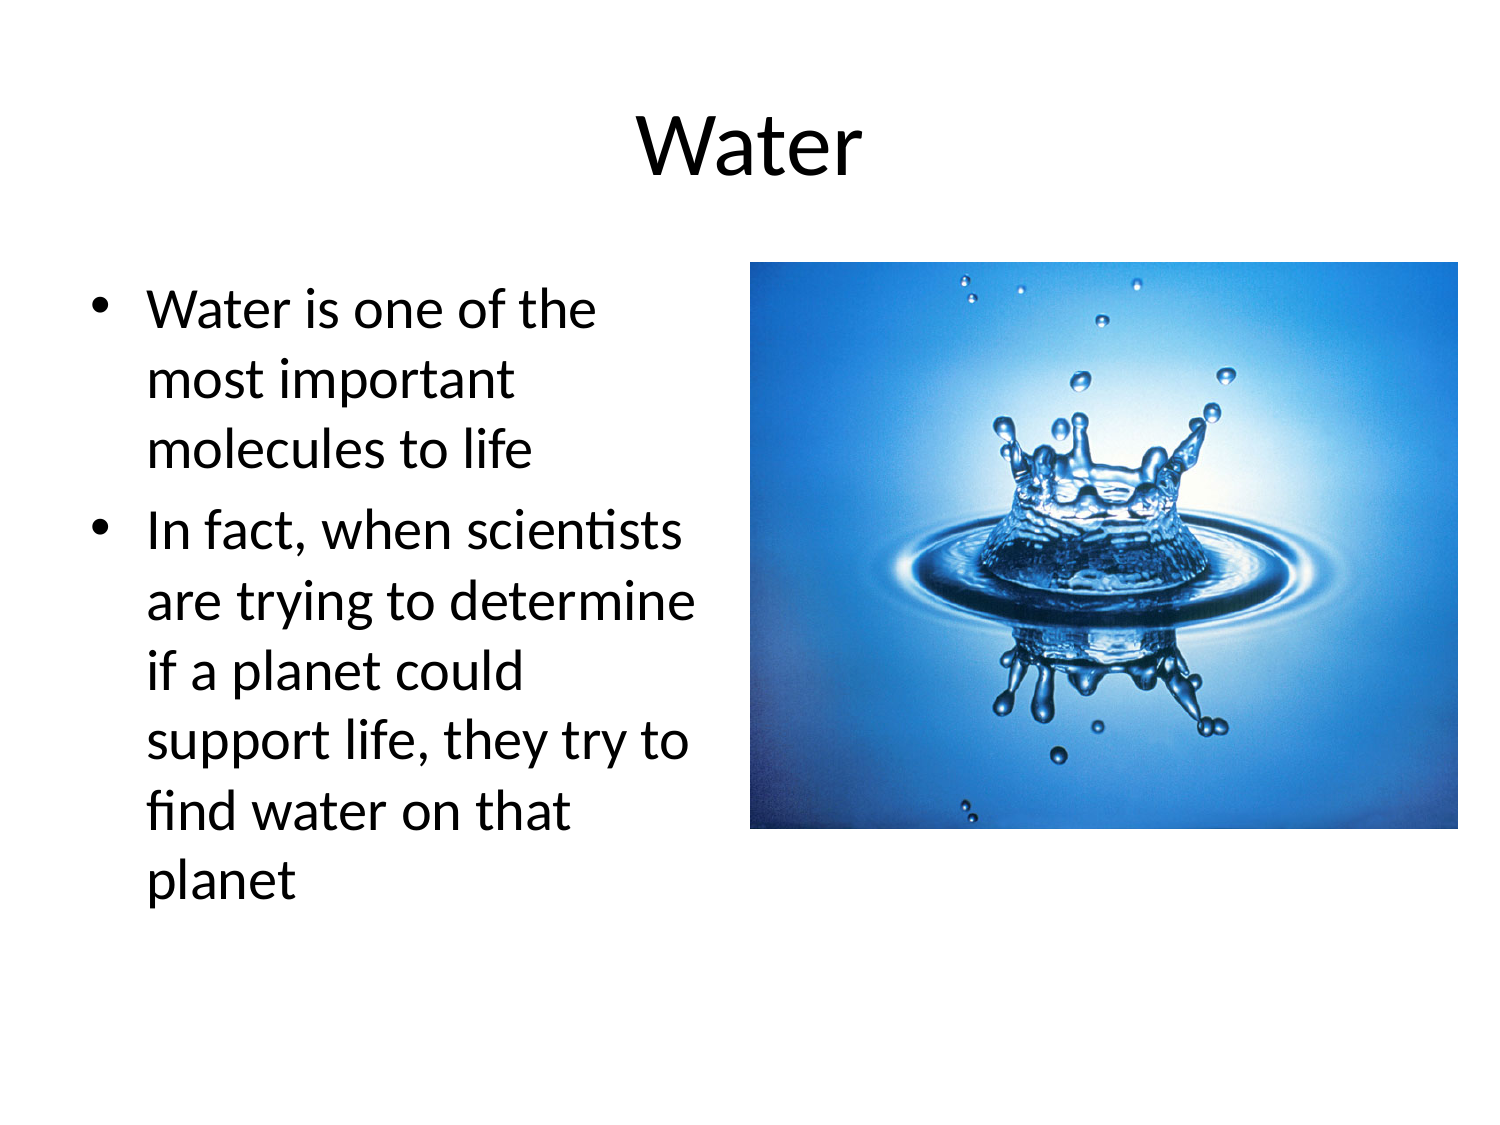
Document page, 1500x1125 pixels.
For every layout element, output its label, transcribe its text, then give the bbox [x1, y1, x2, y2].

picture [749, 262, 1458, 829]
list Water is one of the most important molecules to life In fact, when scientists are trying to determine if a planet could support life, they try to find water on that planet [75, 262, 738, 1005]
title Water [75, 45, 1425, 233]
